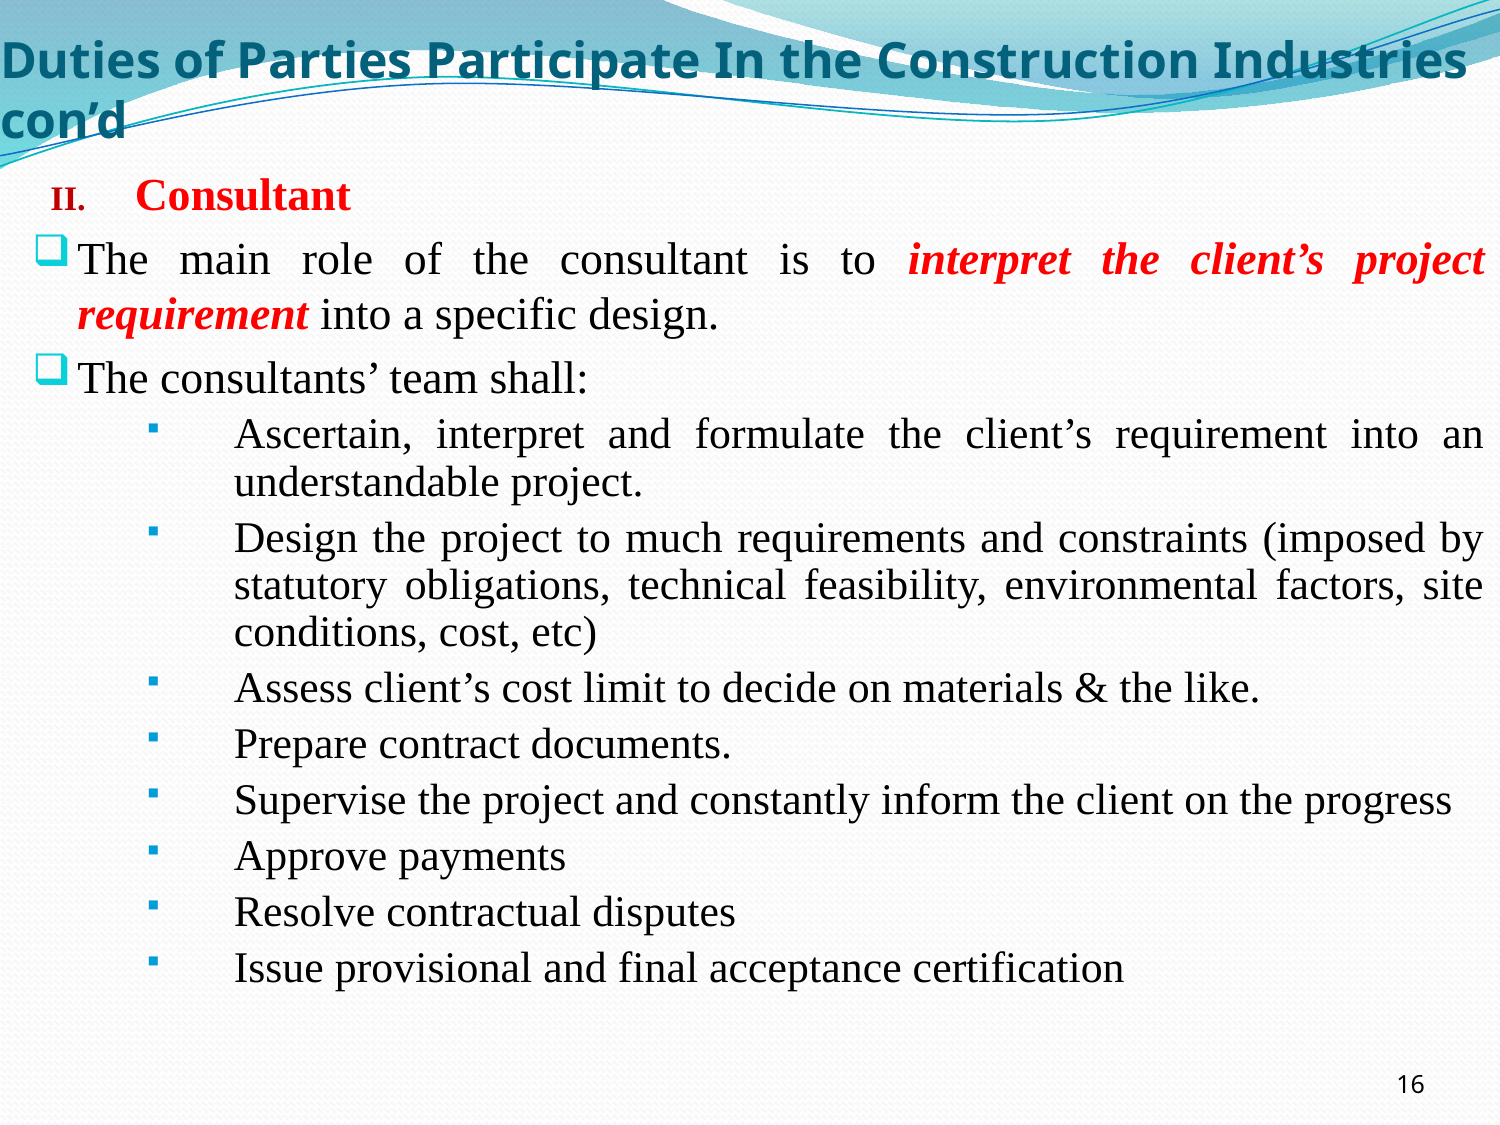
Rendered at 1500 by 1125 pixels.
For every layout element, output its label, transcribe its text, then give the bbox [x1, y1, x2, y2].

title Duties of Parties Participate In the Construction Industries con’d [0, 19, 1500, 149]
list Consultant The main role of the consultant is to interpret the client’s project requirement into a specific design. The consultants’ team shall: Ascertain, interpret and formulate the client’s requirement into an understandable project. Design the project to much requirements and constraints (imposed by statutory obligations, technical feasibility, environmental factors, site conditions, cost, etc) Assess client’s cost limit to decide on materials & the like. Prepare contract documents. Supervise the project and constantly inform the client on the progress Approve payments Resolve contractual disputes Issue provisional and final acceptance certification [17, 156, 1500, 1106]
slide_number 16 [1299, 1042, 1425, 1103]
